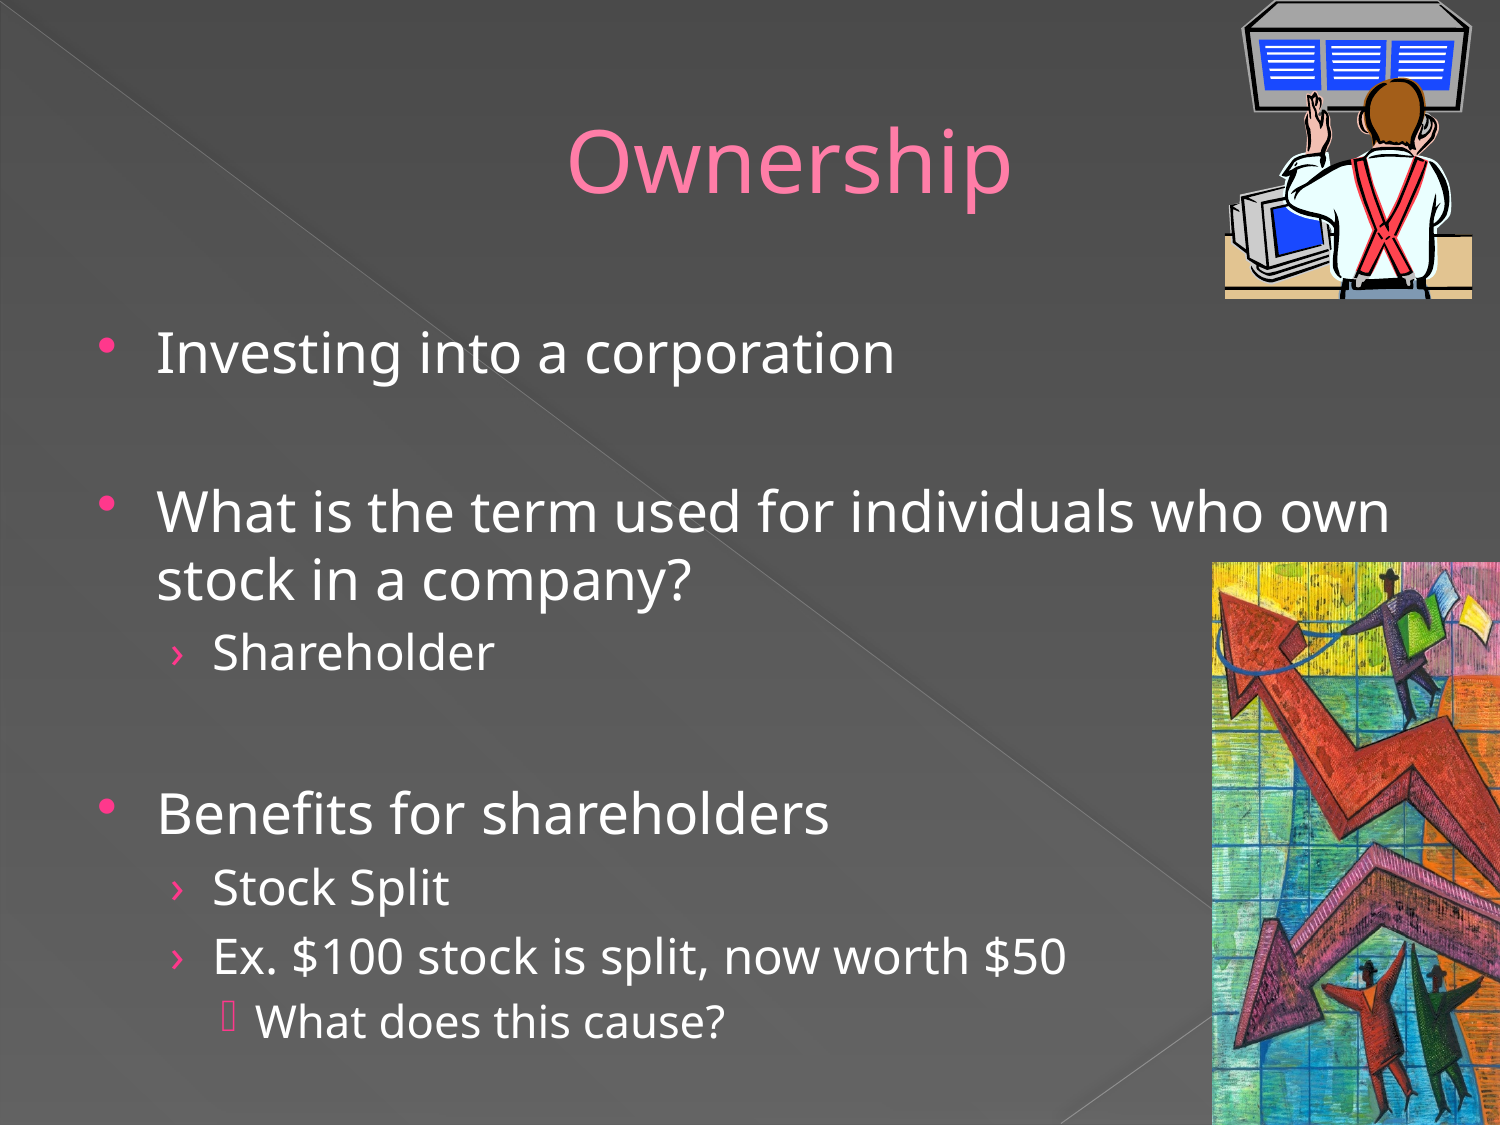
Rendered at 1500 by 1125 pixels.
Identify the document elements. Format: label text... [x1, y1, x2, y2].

picture [1212, 562, 1500, 1125]
picture [1224, 0, 1473, 300]
title Ownership [75, 43, 1215, 274]
list Investing into a corporation What is the term used for individuals who own stock in a company? Shareholder Benefits for shareholders Stock Split Ex. $100 stock is split, now worth $50 What does this cause? [75, 308, 1425, 1059]
